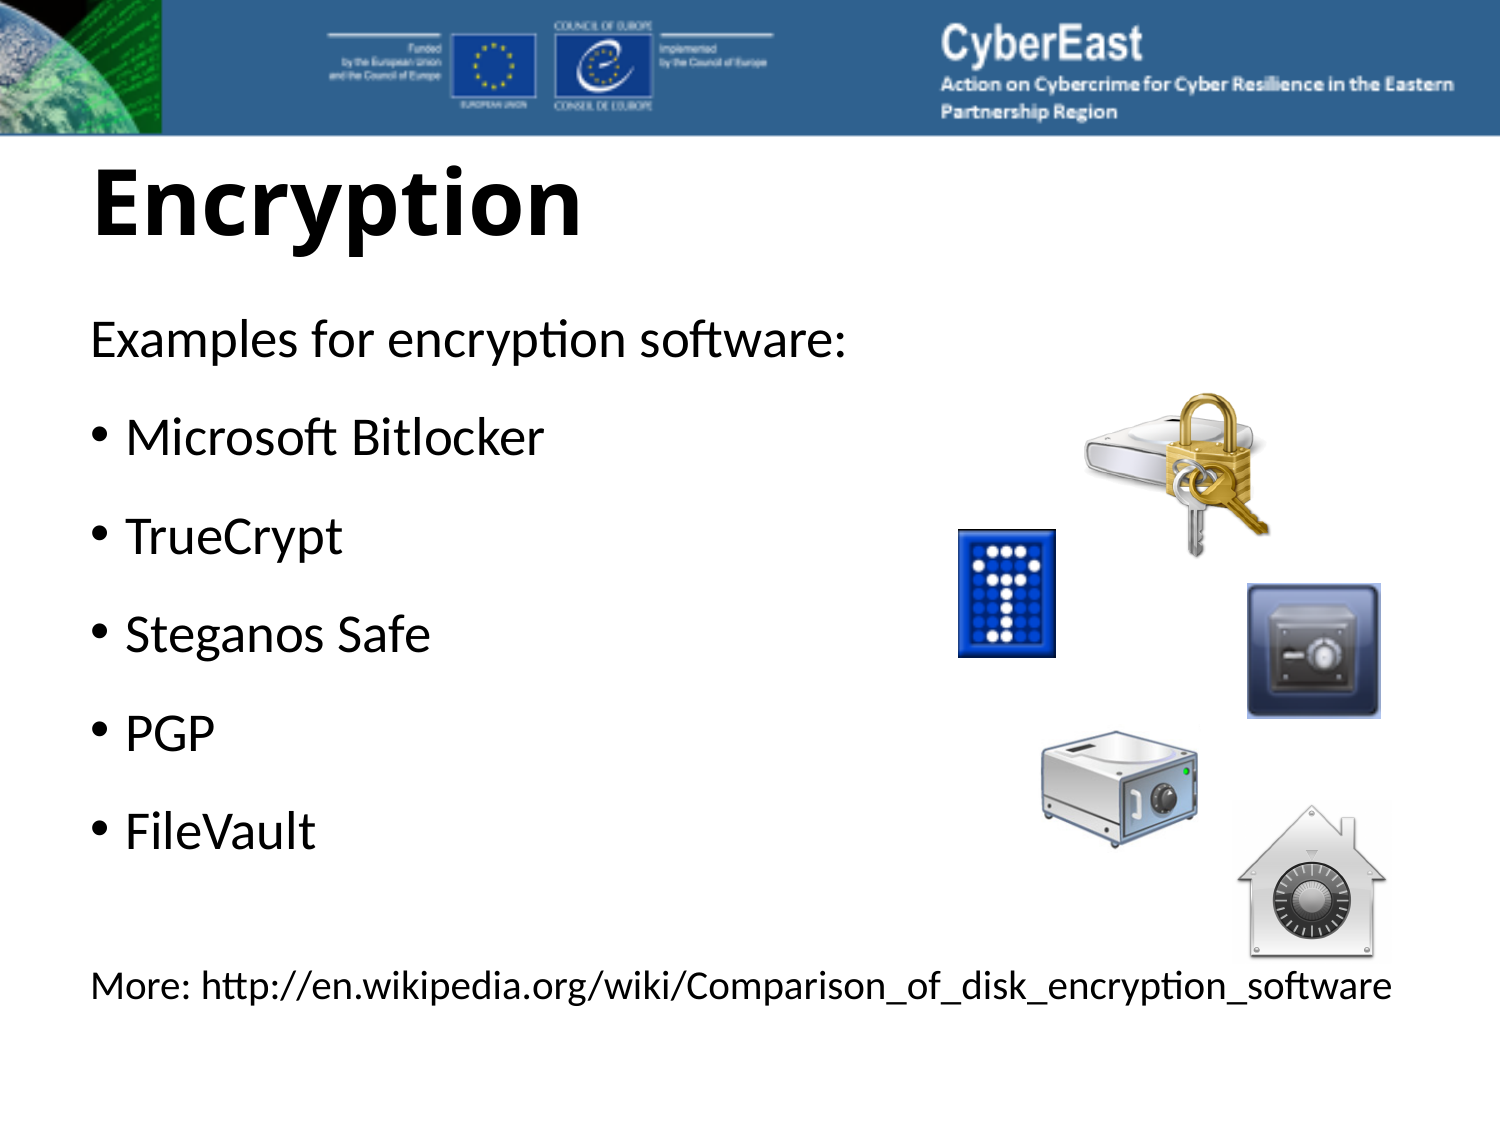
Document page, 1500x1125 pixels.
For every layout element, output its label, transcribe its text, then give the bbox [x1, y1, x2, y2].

list Examples for encryption software: Microsoft Bitlocker TrueCrypt Steganos Safe PGP FileVault More: http://en.wikipedia.org/wiki/Comparison_of_disk_encryption_software [75, 262, 1425, 1097]
title Encryption [75, 134, 1425, 262]
picture [0, 0, 1500, 1125]
